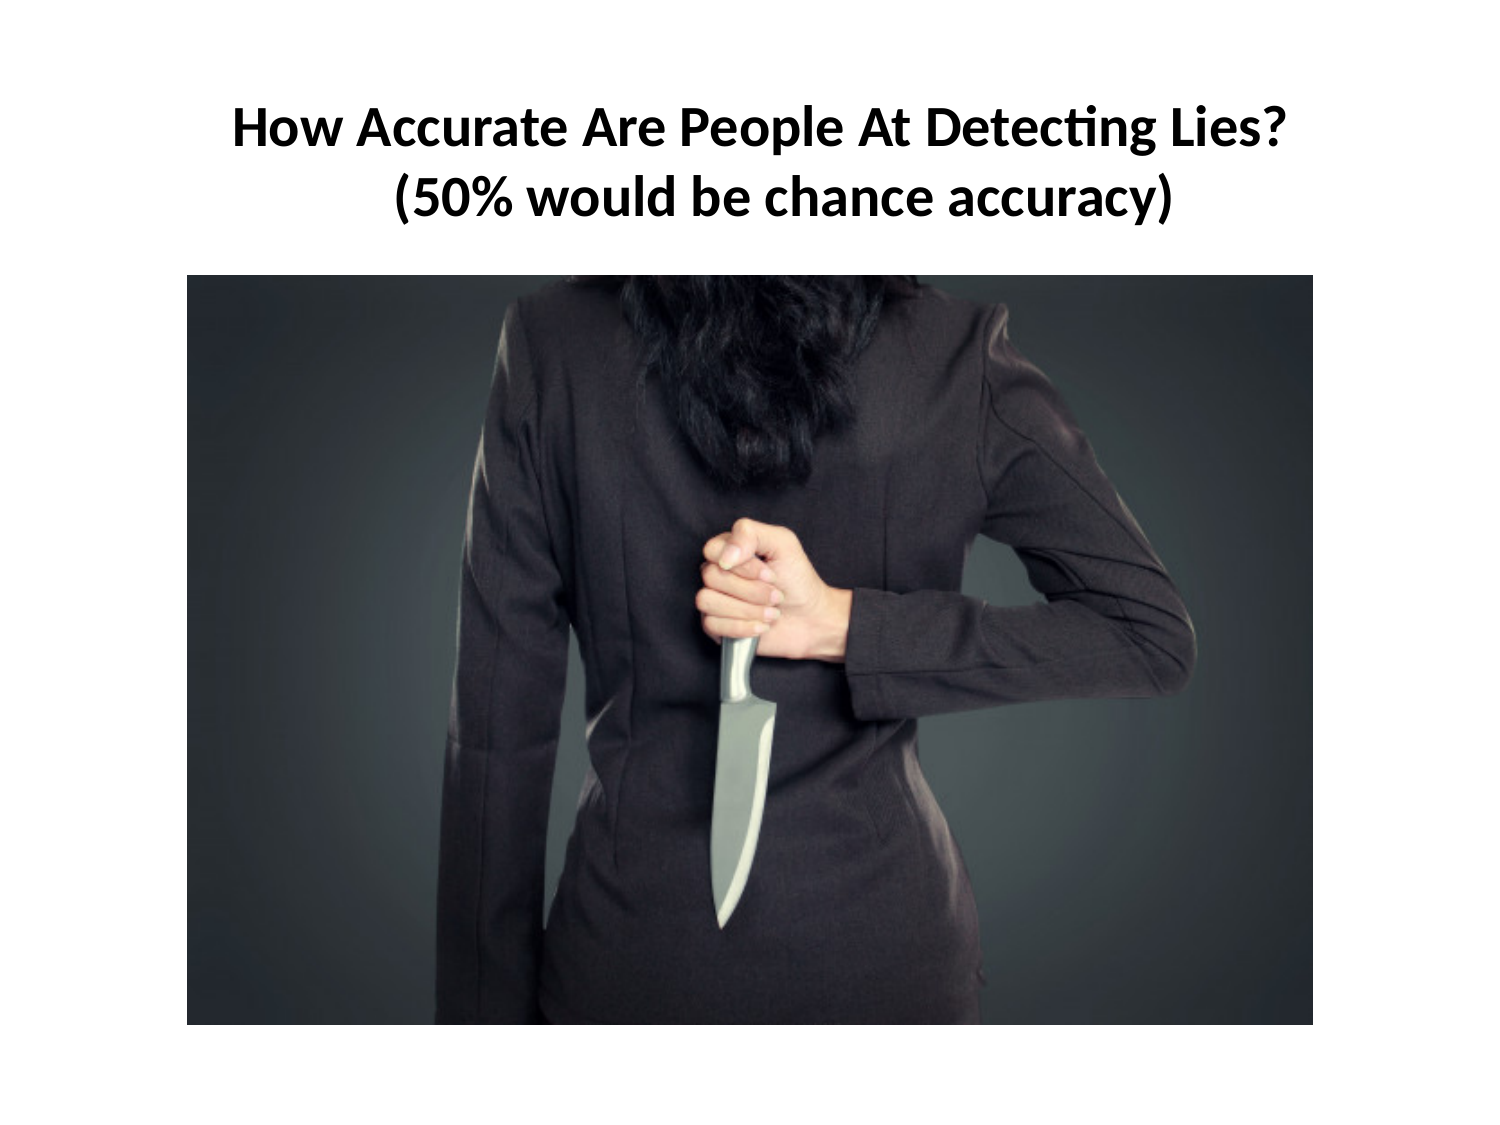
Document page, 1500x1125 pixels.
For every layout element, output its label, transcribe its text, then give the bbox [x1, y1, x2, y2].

title How Accurate Are People At Detecting Lies? (50% would be chance accuracy) [0, 176, 1500, 350]
picture [186, 275, 1313, 1026]
